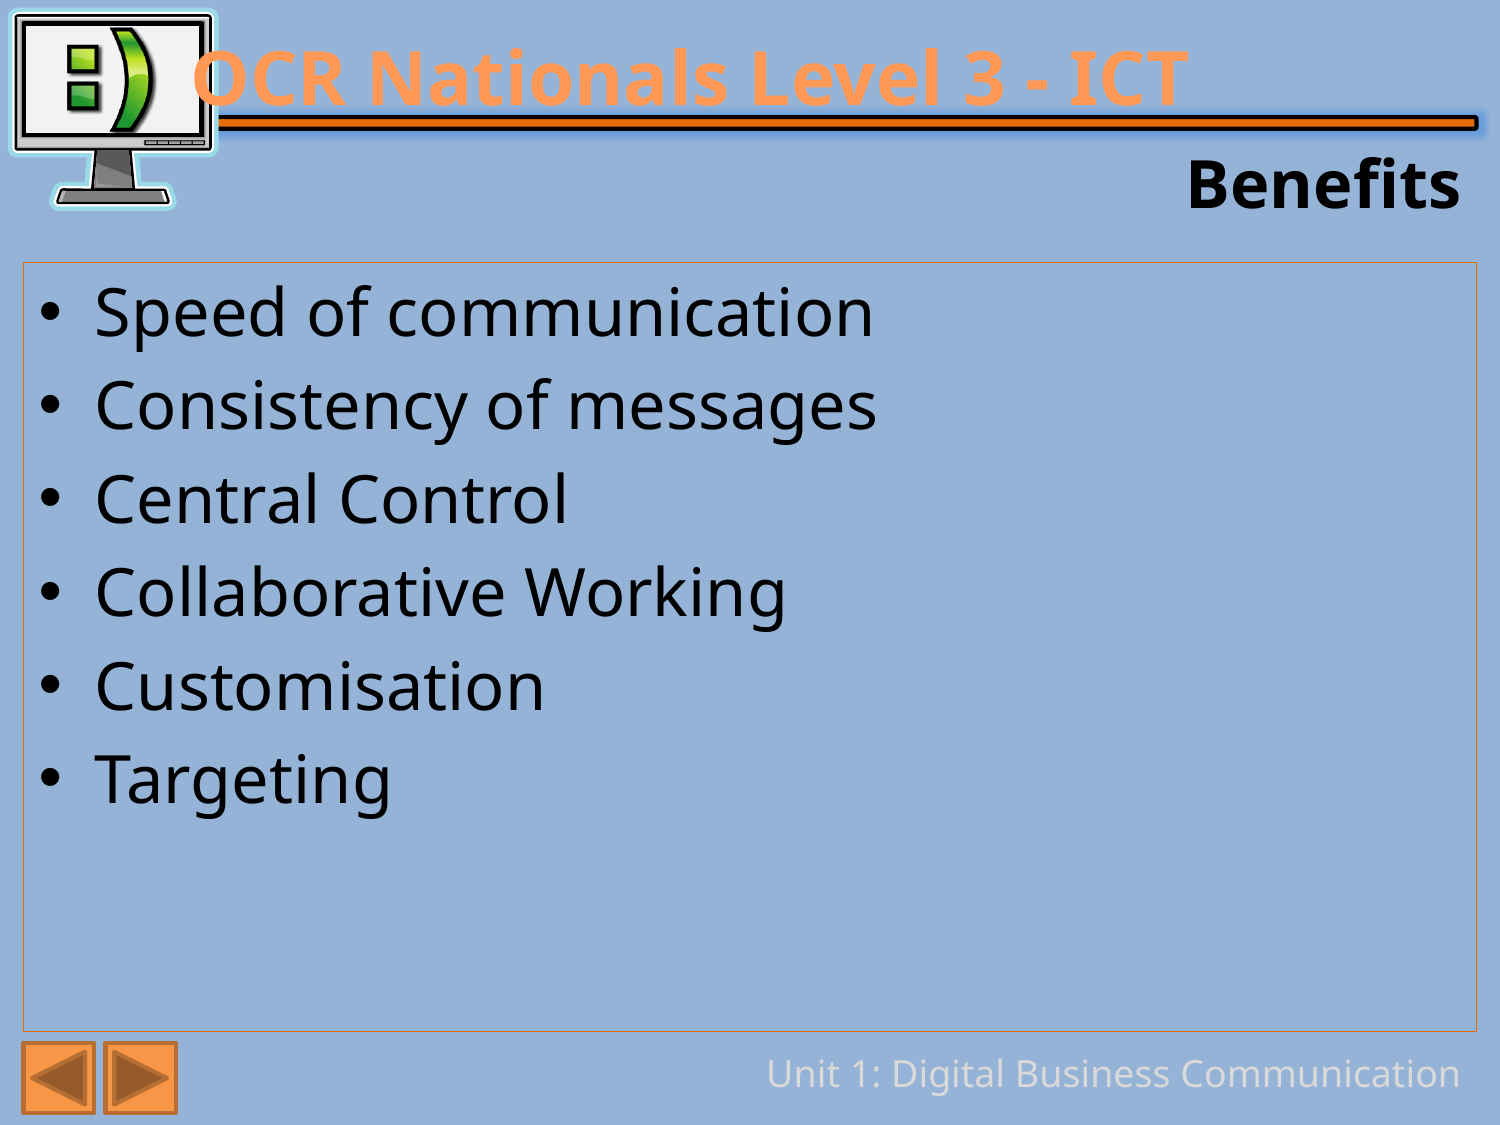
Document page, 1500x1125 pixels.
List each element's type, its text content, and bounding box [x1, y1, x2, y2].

list Speed of communication Consistency of messages Central Control Collaborative Working Customisation Targeting [23, 262, 1477, 1032]
picture [48, 21, 172, 139]
title Benefits [187, 117, 1477, 247]
